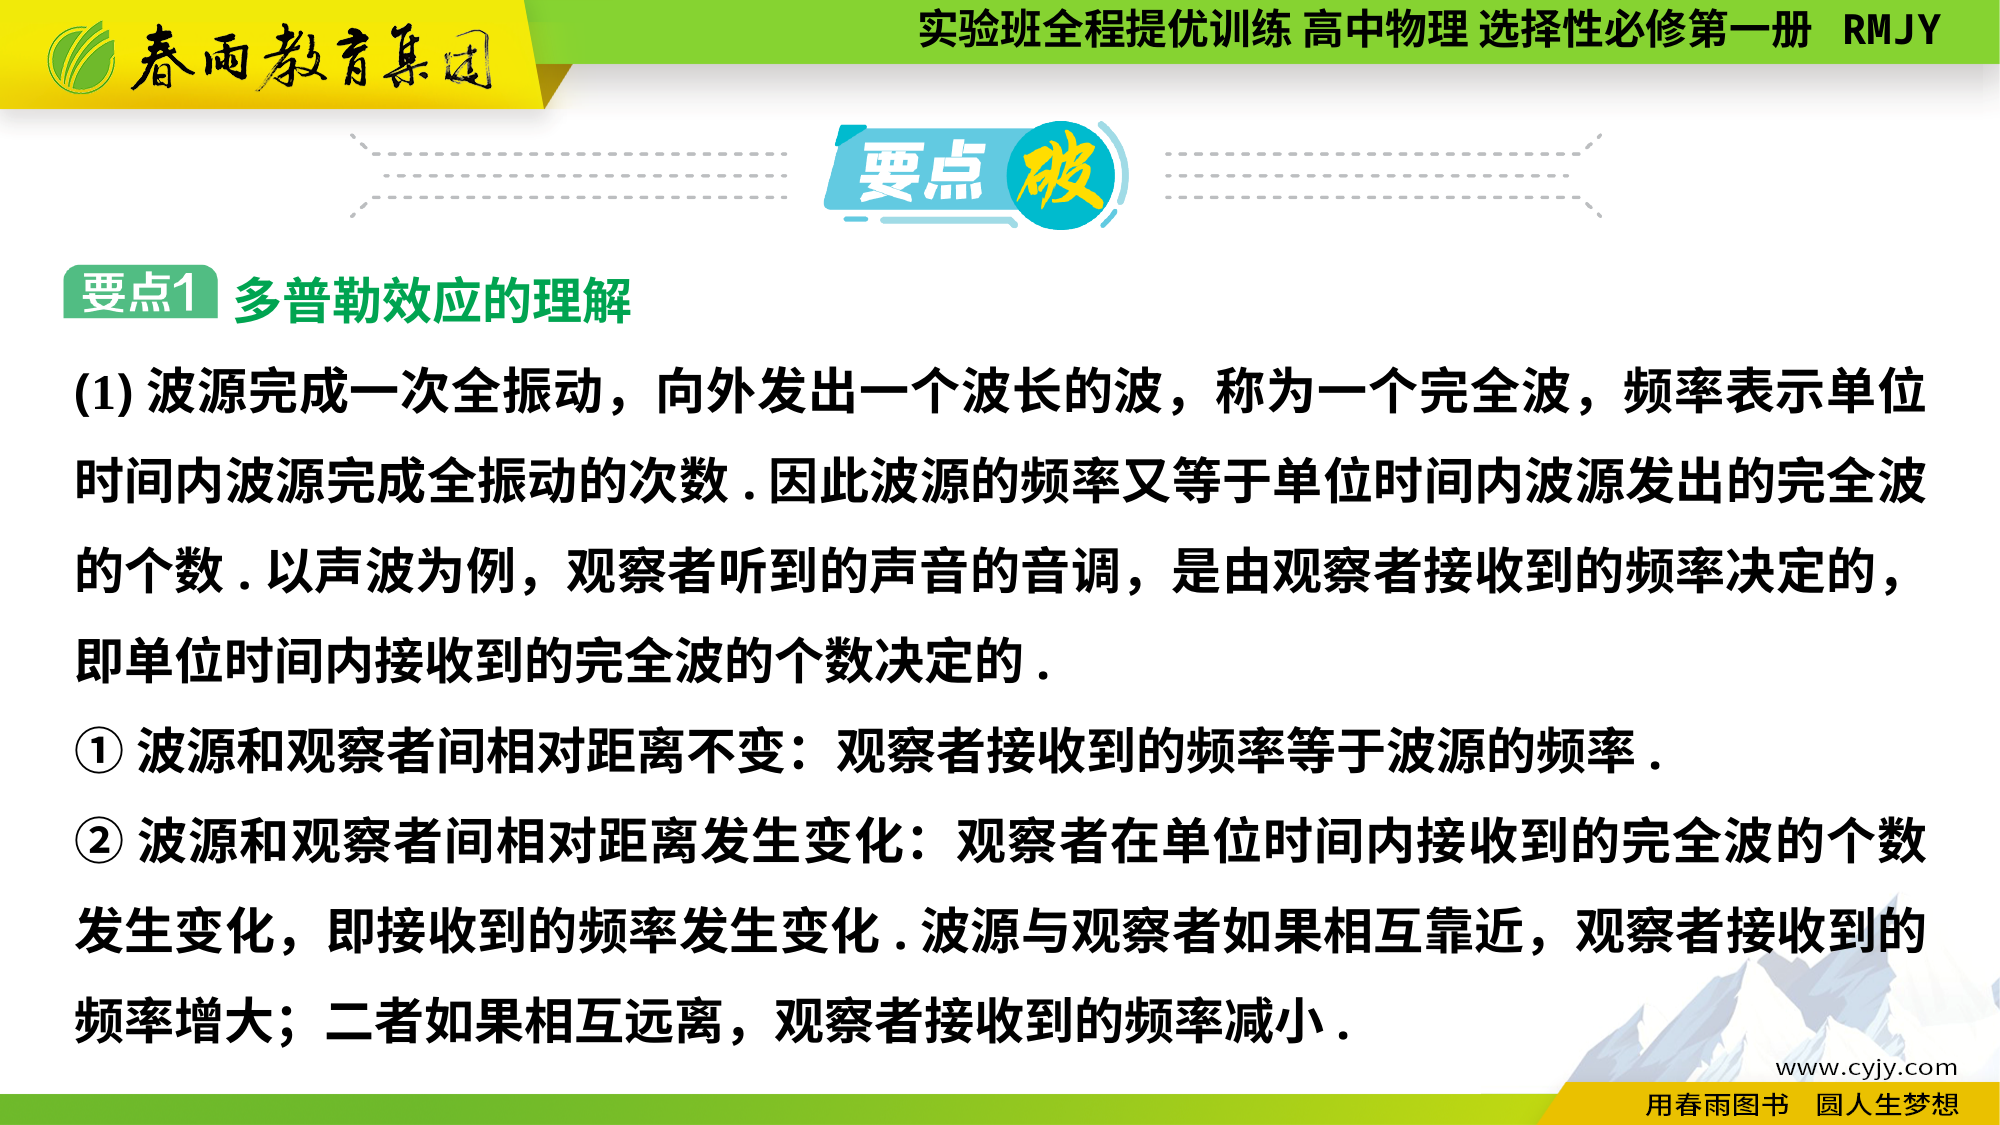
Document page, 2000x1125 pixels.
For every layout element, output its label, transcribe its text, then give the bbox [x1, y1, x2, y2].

list 多普勒效应的理解 (1)波源完成一次全振动，向外发出一个波长的波，称为一个完全波，频率表示单位时间内波源完成全振动的次数.因此波源的频率又等于单位时间内波源发出的完全波的个数.以声波为例，观察者听到的声音的音调，是由观察者接收到的频率决定的，即单位时间内接收到的完全波的个数决定的. ①波源和观察者间相对距离不变：观察者接收到的频率等于波源的频率. ②波源和观察者间相对距离发生变化：观察者在单位时间内接收到的完全波的个数发生变化，即接收到的频率发生变化.波源与观察者如果相互靠近，观察者接收到的频率增大；二者如果相互远离，观察者接收到的频率减小. [59, 231, 1944, 1065]
picture [0, 0, 2000, 1125]
